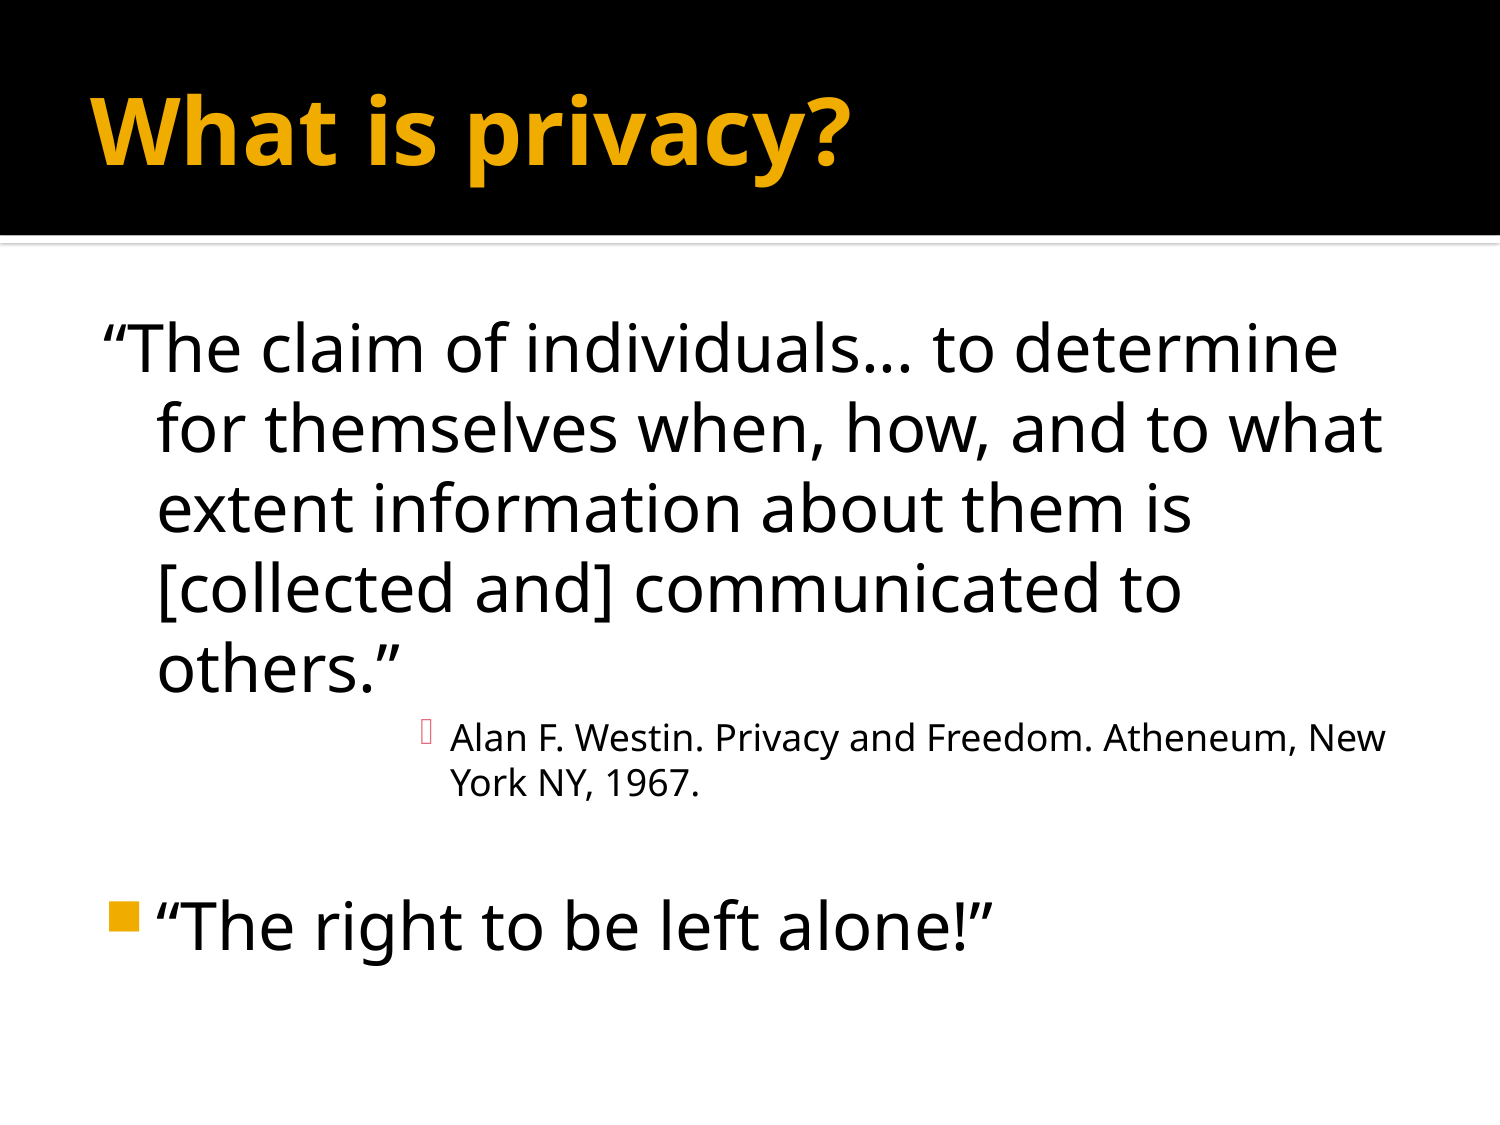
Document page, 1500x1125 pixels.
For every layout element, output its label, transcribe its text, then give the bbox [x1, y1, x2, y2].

title What is privacy? [75, 25, 1425, 231]
list “The claim of individuals... to determine for themselves when, how, and to what extent information about them is [collected and] communicated to others.” Alan F. Westin. Privacy and Freedom. Atheneum, New York NY, 1967. “The right to be left alone!” [75, 291, 1425, 1050]
